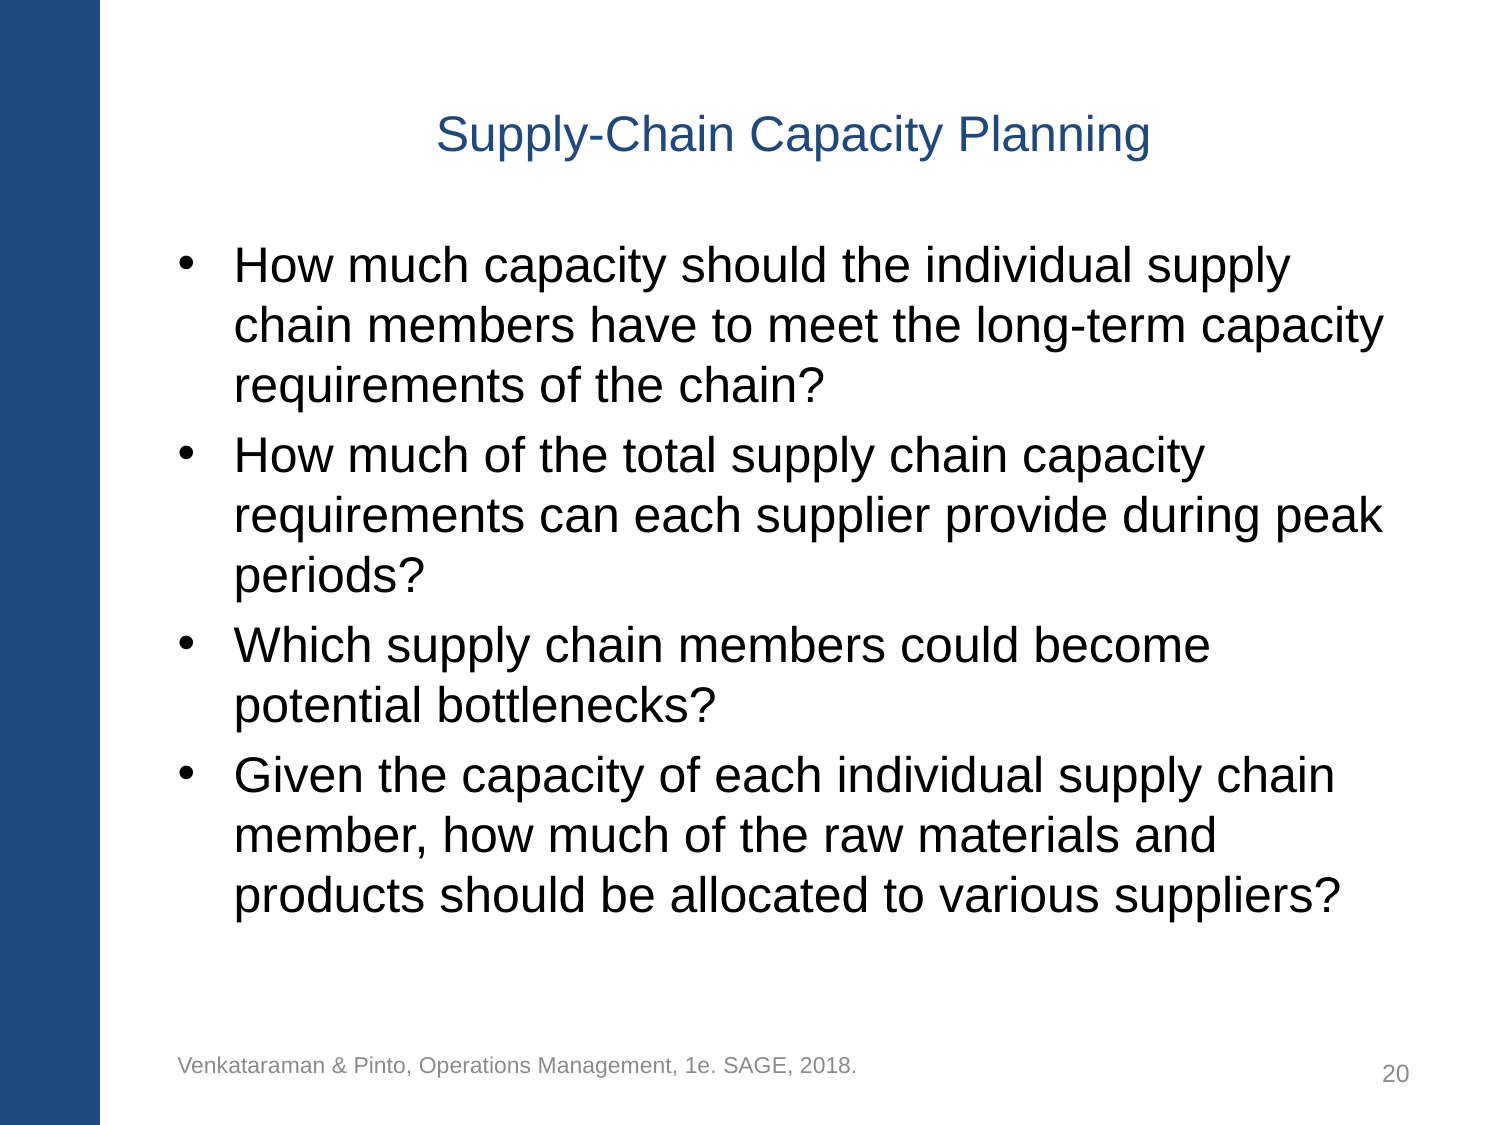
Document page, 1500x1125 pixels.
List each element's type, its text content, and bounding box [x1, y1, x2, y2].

slide_number 20 [1350, 1042, 1425, 1103]
title Supply-Chain Capacity Planning [162, 37, 1425, 224]
list How much capacity should the individual supply chain members have to meet the long-term capacity requirements of the chain? How much of the total supply chain capacity requirements can each supplier provide during peak periods? Which supply chain members could become potential bottlenecks? Given the capacity of each individual supply chain member, how much of the raw materials and products should be allocated to various suppliers? [162, 224, 1425, 1013]
footer Venkataraman & Pinto, Operations Management, 1e. SAGE, 2018. [162, 1042, 1313, 1103]
